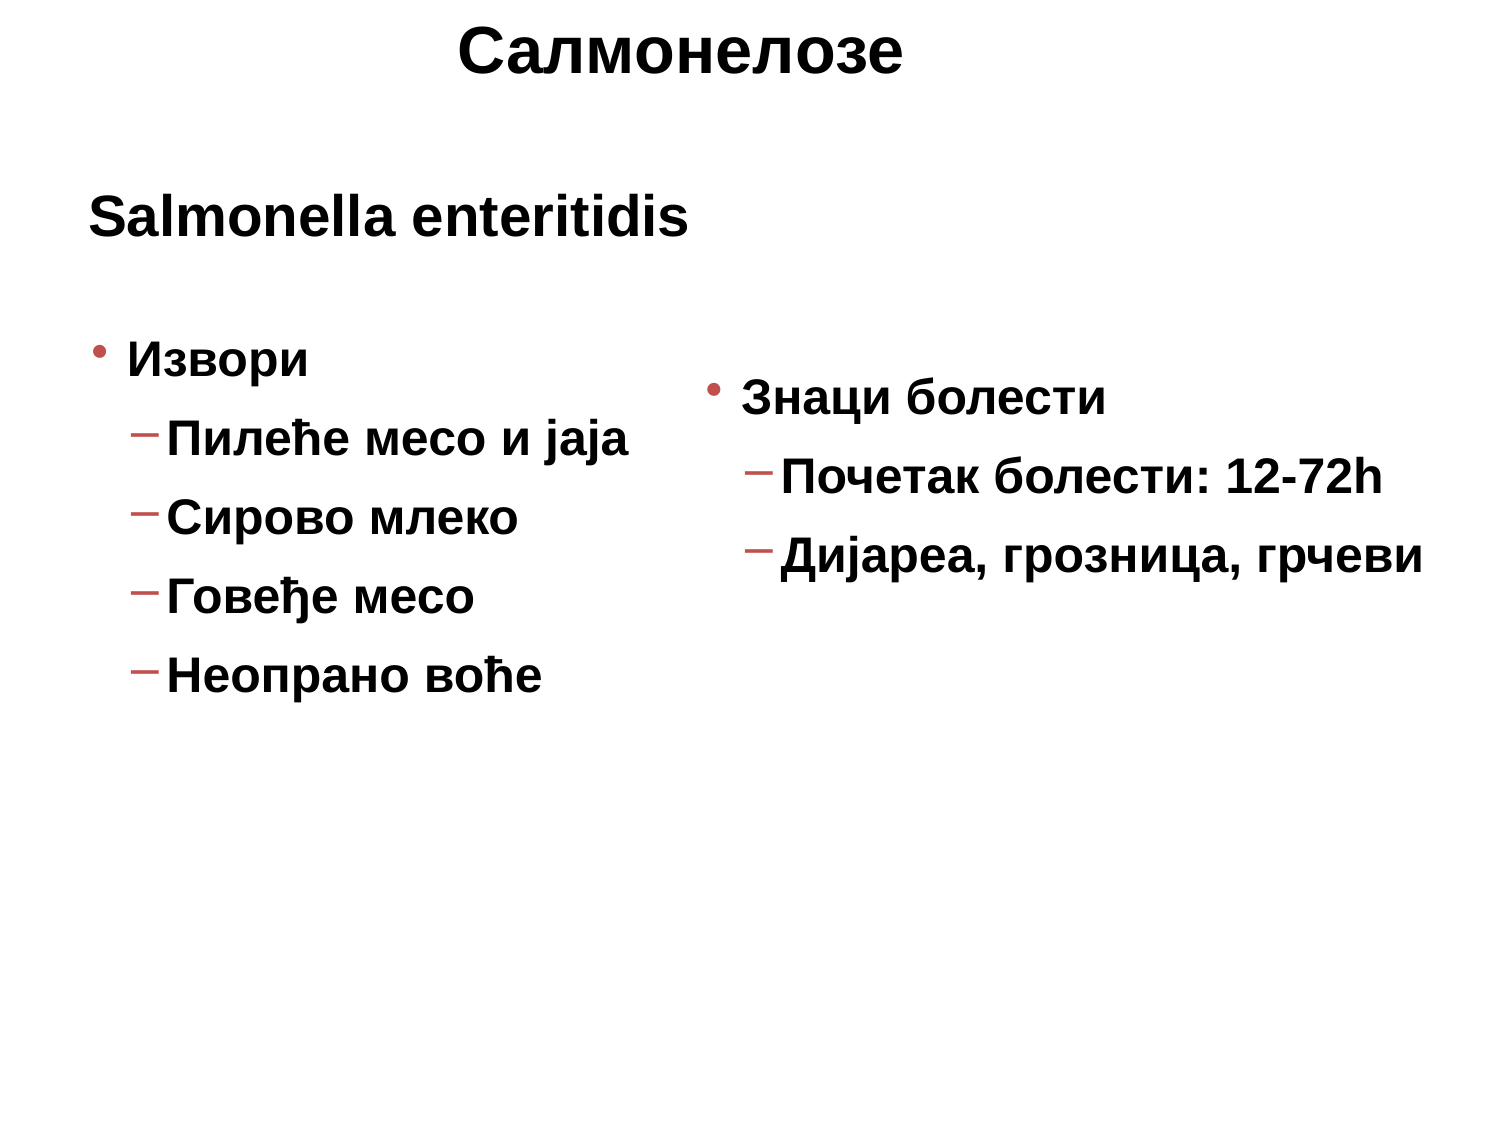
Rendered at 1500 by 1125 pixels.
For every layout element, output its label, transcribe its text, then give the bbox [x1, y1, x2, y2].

title Salmonella enteritidis [72, 135, 1424, 292]
text_box Извори Пилеће месо и јаја Сирово млеко Говеђе месо Неопрано воће [76, 326, 827, 711]
text_box Салмонелозе [442, 0, 975, 175]
text_box Знаци болести Почетак болести: 12-72h Дијареа, грозница, грчеви [690, 278, 1500, 591]
